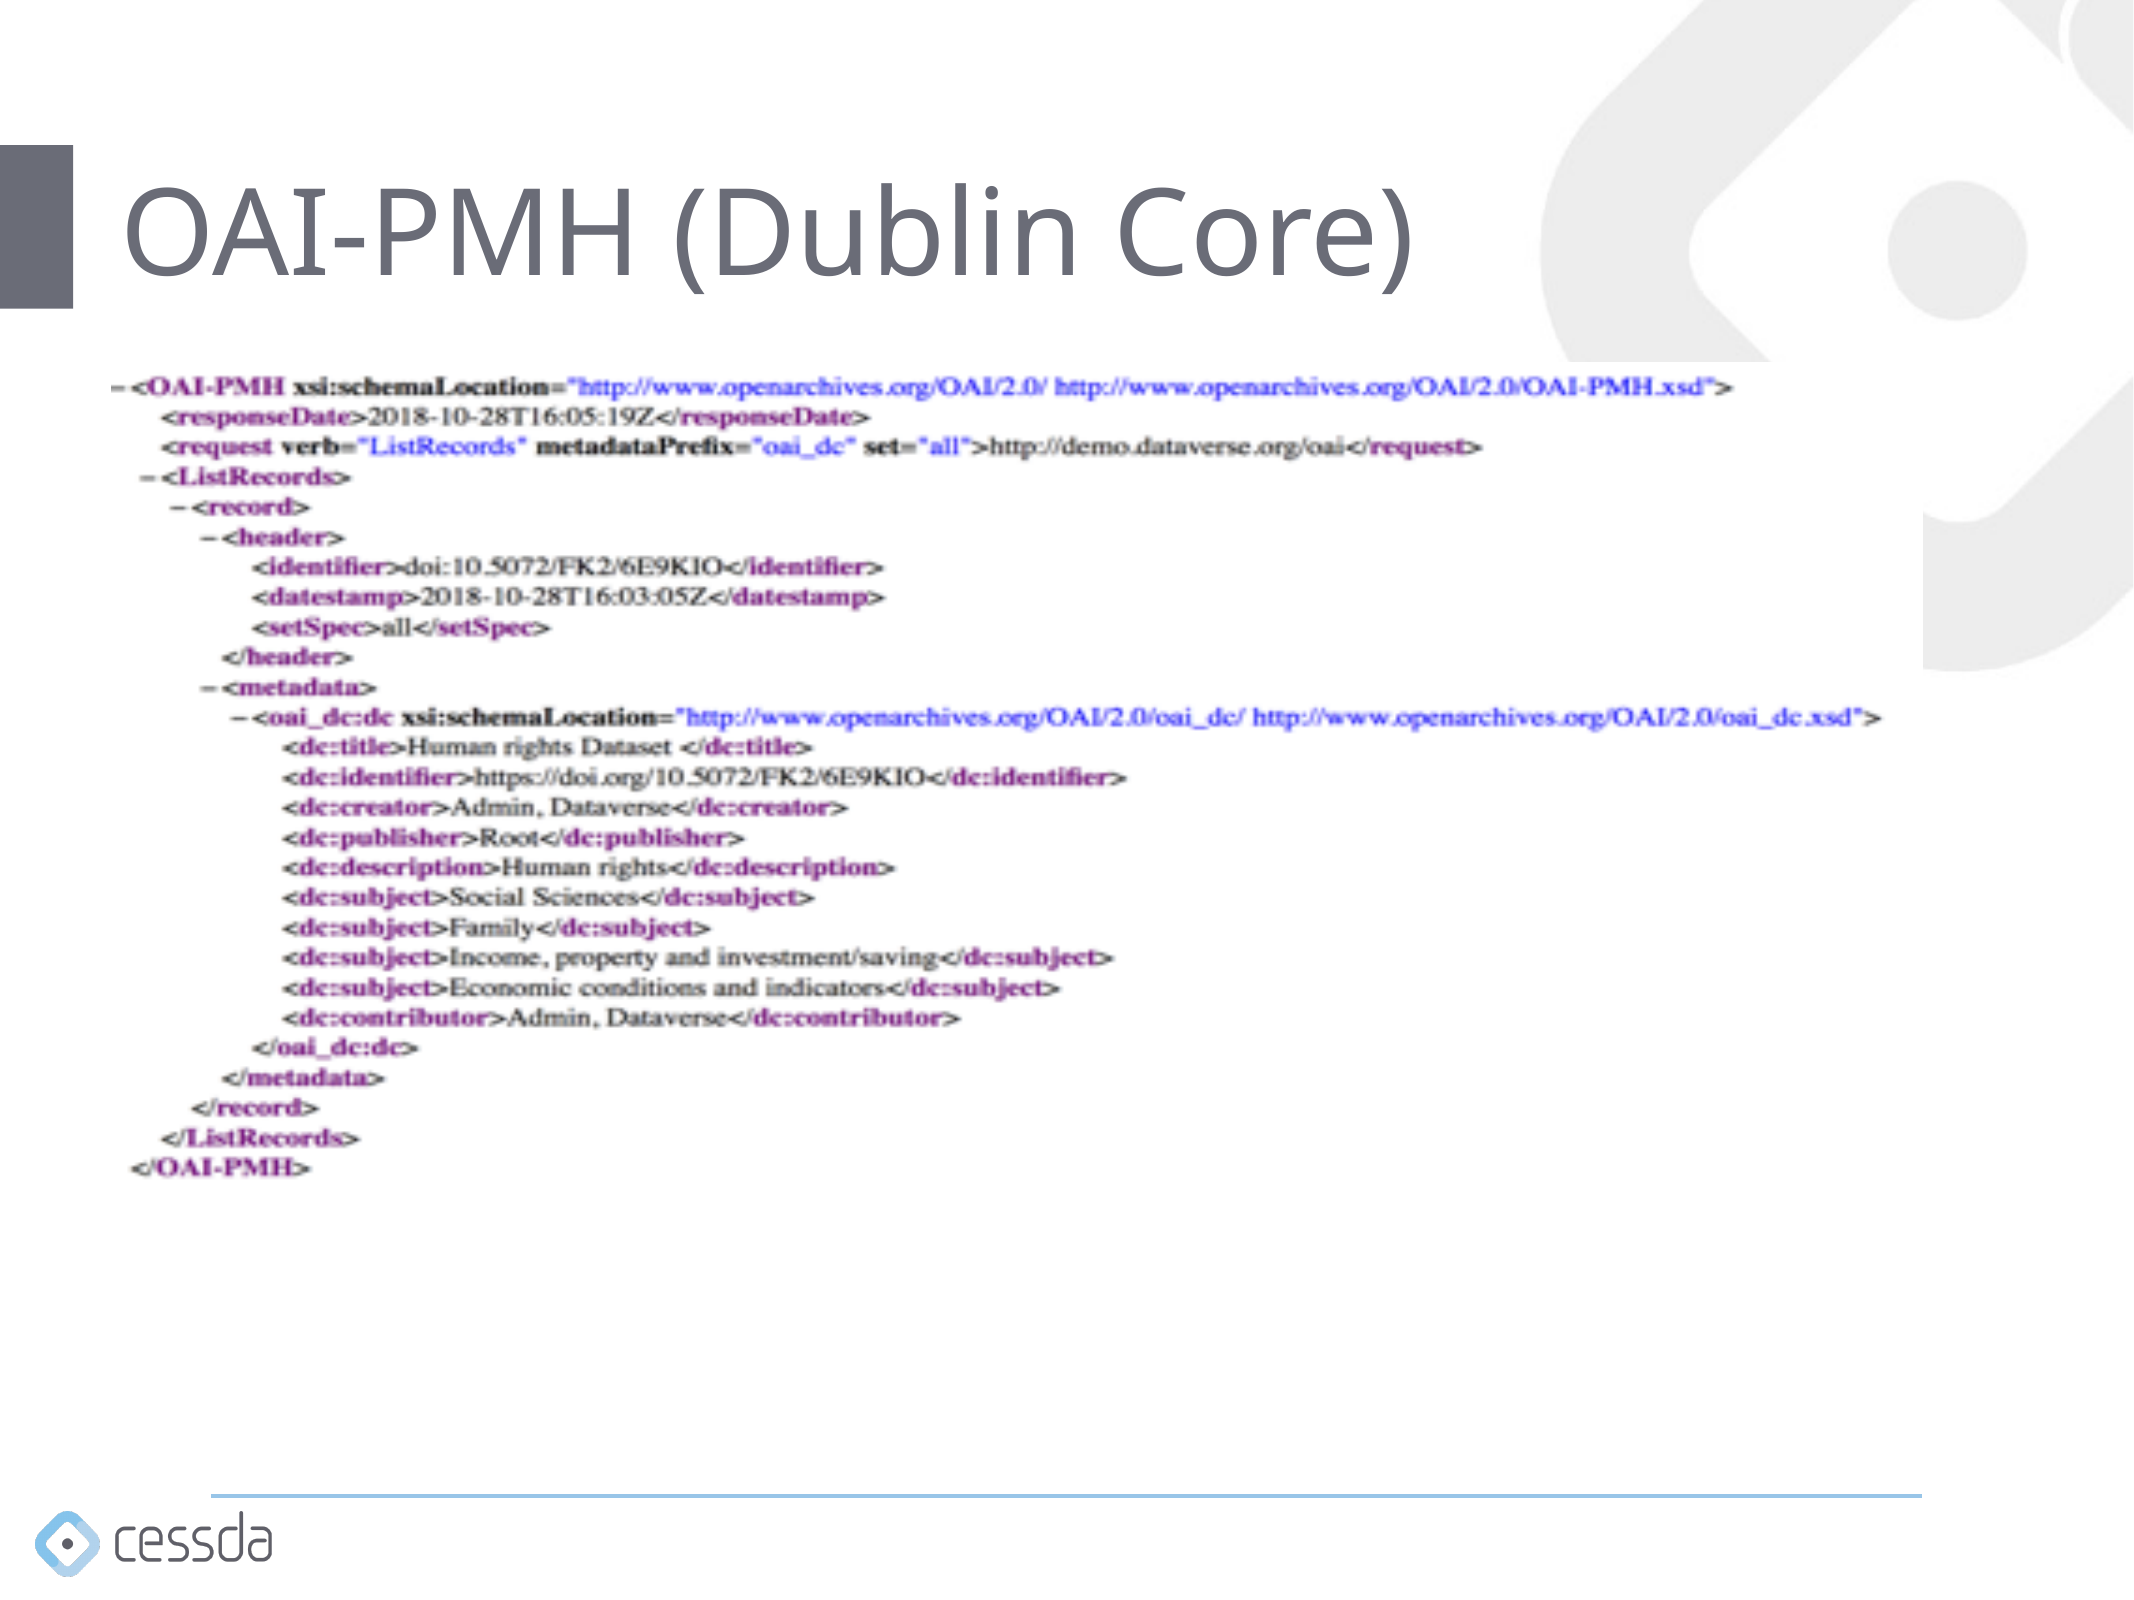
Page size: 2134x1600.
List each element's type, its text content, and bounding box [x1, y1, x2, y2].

picture [0, 0, 2134, 1600]
title OAI-PMH (Dublin Core) [111, 144, 1923, 310]
